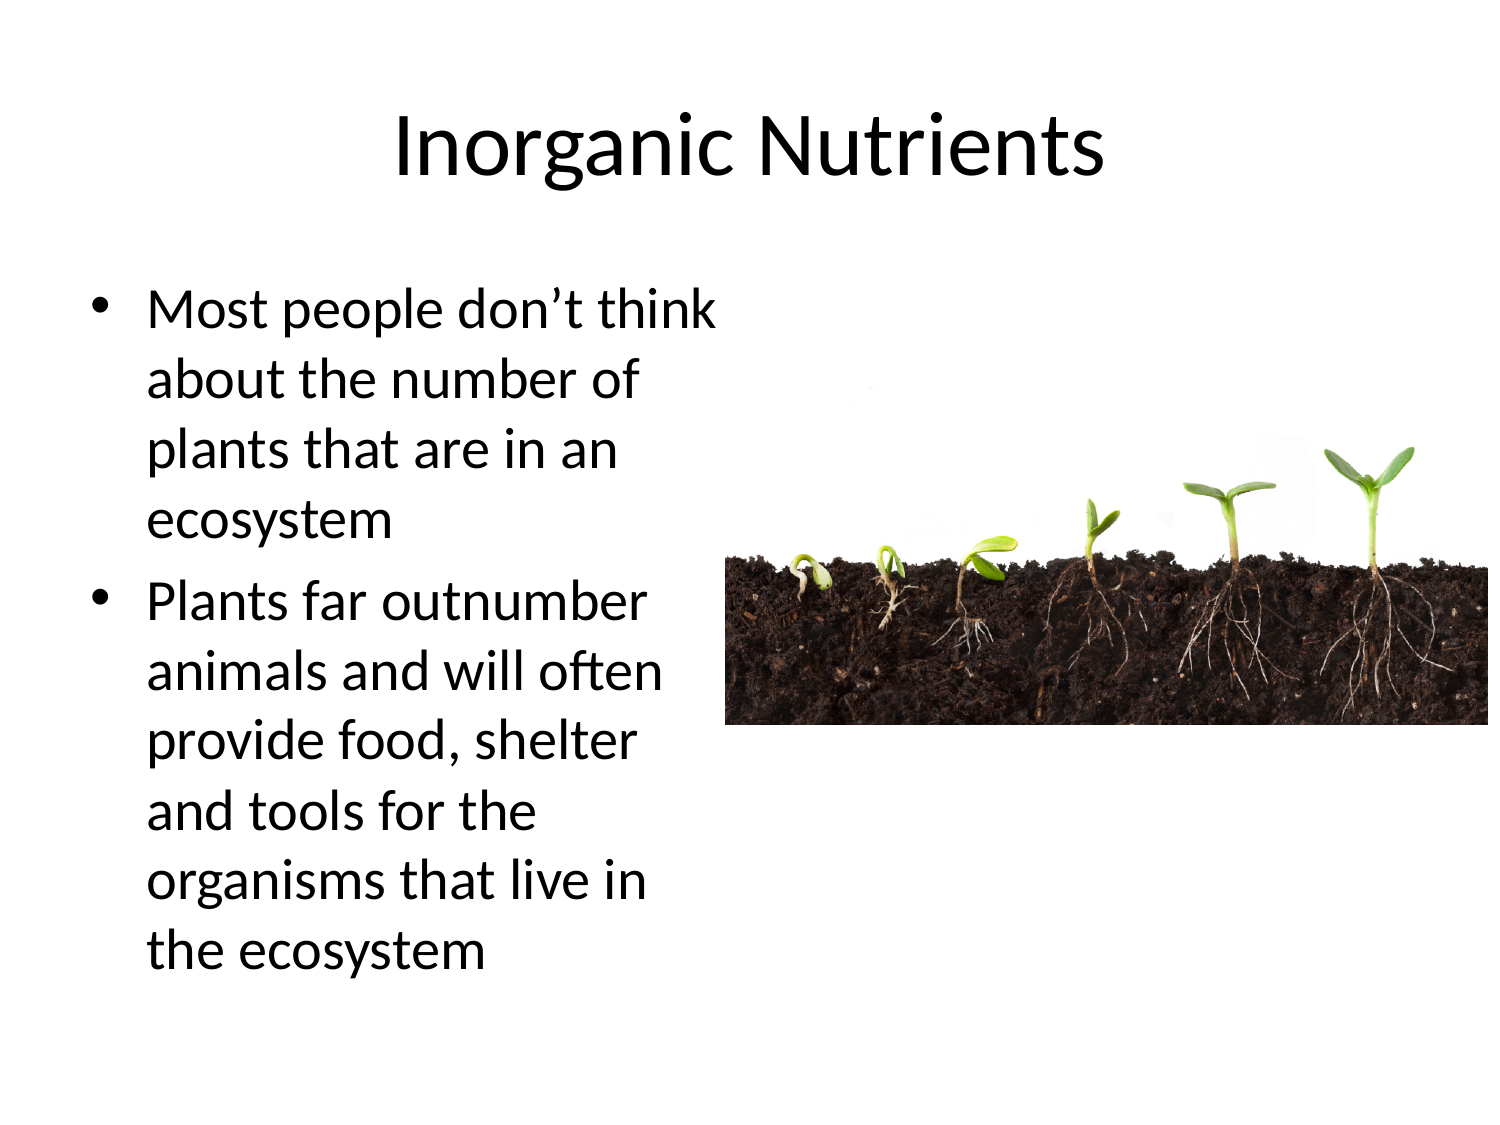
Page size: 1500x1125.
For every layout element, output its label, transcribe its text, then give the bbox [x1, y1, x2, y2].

title Inorganic Nutrients [75, 45, 1425, 233]
picture [724, 387, 1488, 726]
list Most people don’t think about the number of plants that are in an ecosystem Plants far outnumber animals and will often provide food, shelter and tools for the organisms that live in the ecosystem [75, 262, 738, 1005]
